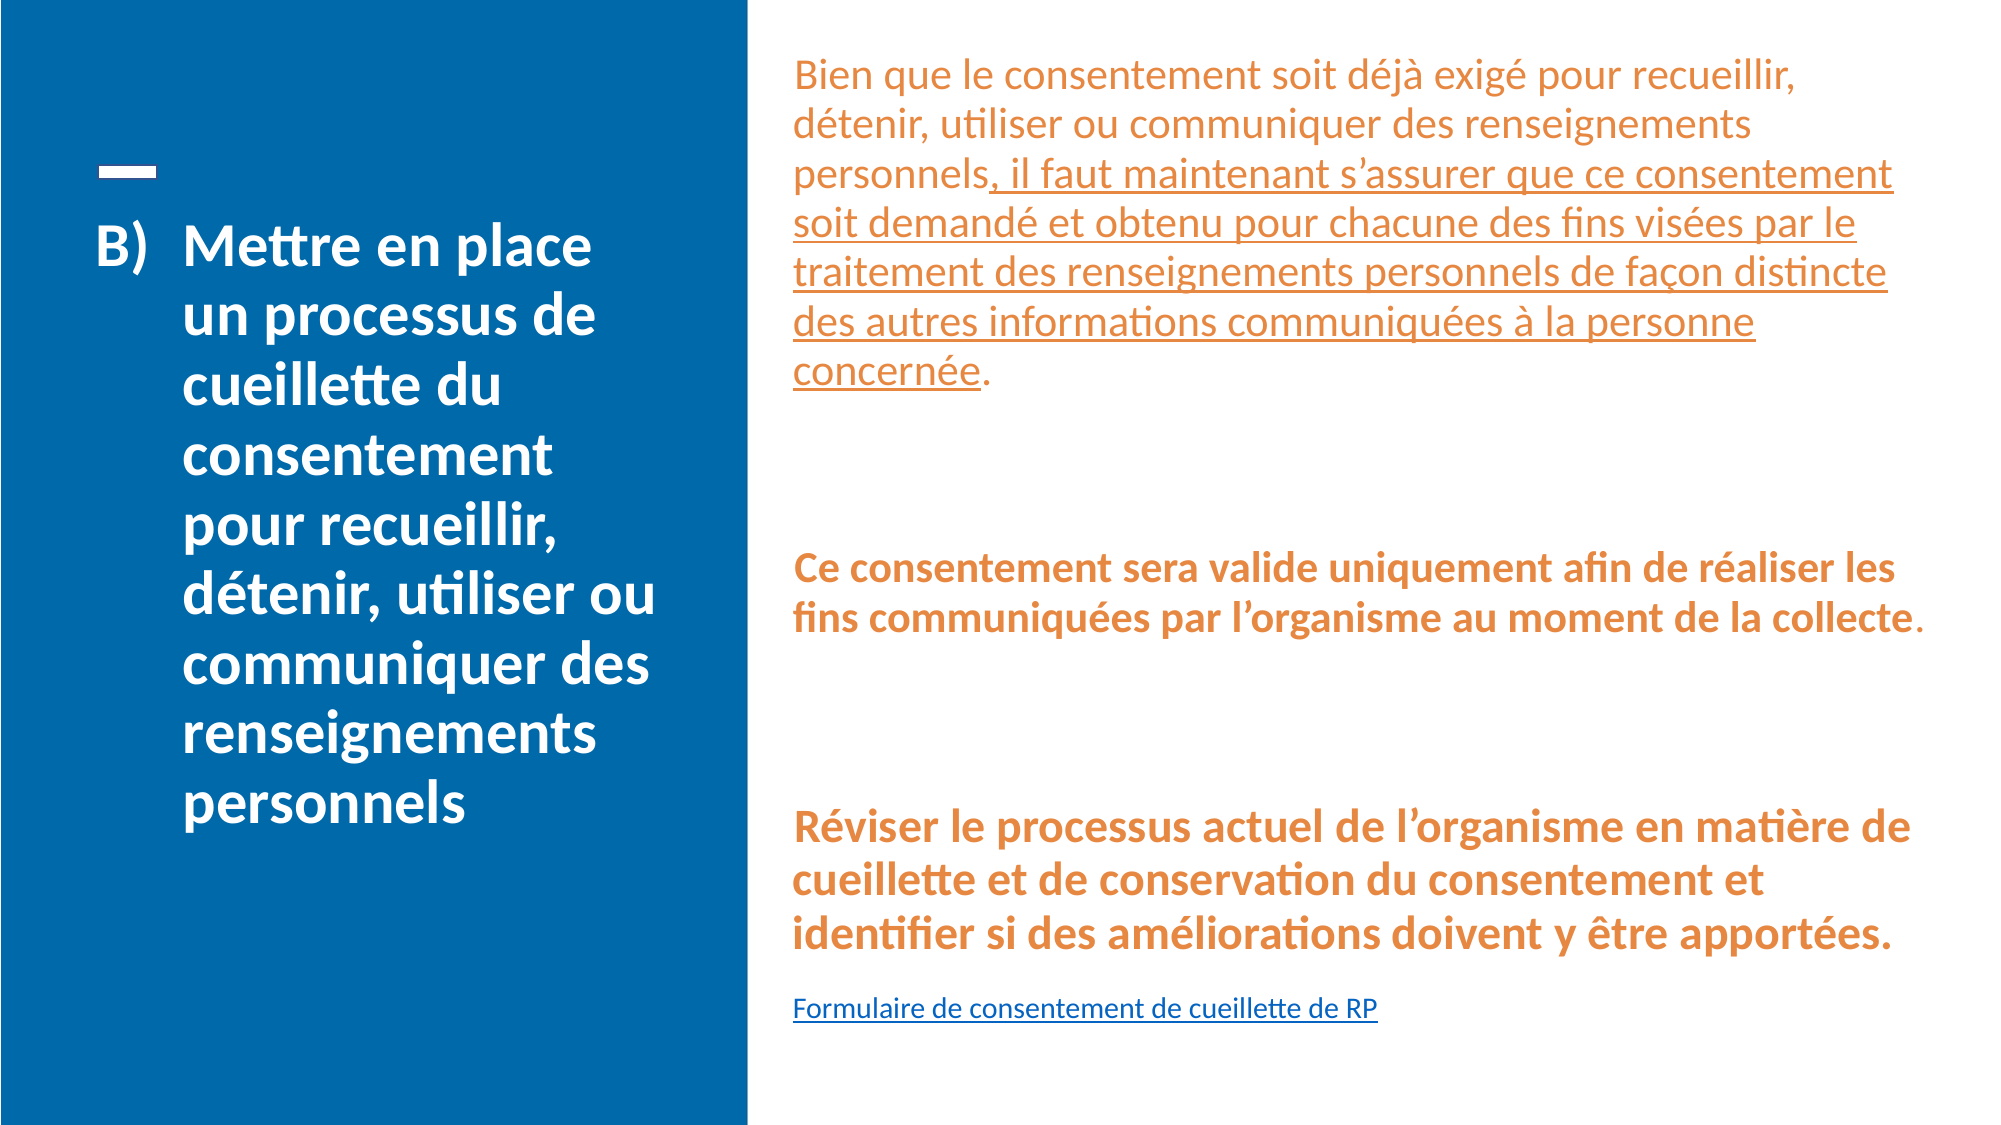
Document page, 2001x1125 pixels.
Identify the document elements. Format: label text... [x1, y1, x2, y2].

picture [1, 0, 1999, 1125]
title B) Mettre en place un processus de cueillette du consentement pour recueillir, détenir, utiliser ou communiquer des renseignements personnels [79, 415, 685, 633]
list Bien que le consentement soit déjà exigé pour recueillir, détenir, utiliser ou communiquer des renseignements personnels, il faut maintenant s’assurer que ce consentement soit demandé et obtenu pour chacune des fins visées par le traitement des renseignements personnels de façon distincte des autres informations communiquées à la personne concernée. Ce consentement sera valide uniquement afin de réaliser les fins communiquées par l’organisme au moment de la collecte. Réviser le processus actuel de l’organisme en matière de cueillette et de conservation du consentement et identifier si des améliorations doivent y être apportées. Formulaire de consentement de cueillette de RP [777, 42, 1958, 1083]
